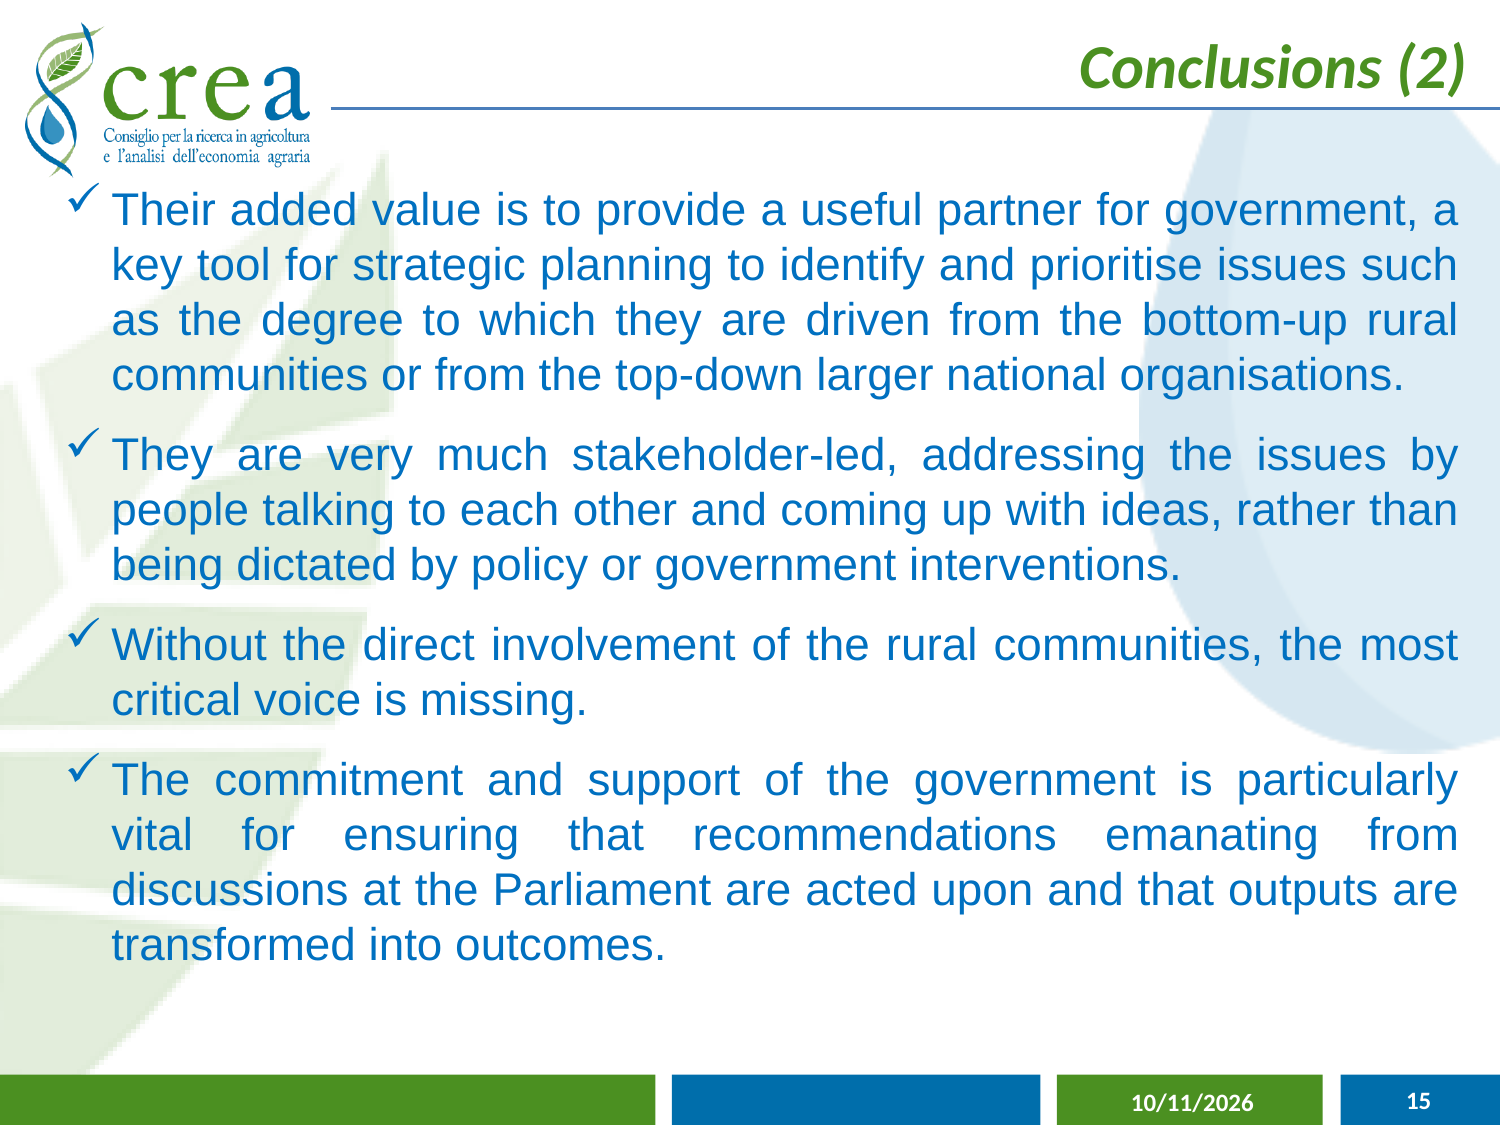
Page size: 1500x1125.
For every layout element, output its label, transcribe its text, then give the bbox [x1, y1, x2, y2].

picture [0, 22, 408, 1079]
picture [1139, 110, 1500, 754]
list Conclusions (2) [336, 19, 1483, 90]
text_box Their added value is to provide a useful partner for government, a key tool for strategic planning to identify and prioritise issues such as the degree to which they are driven from the bottom-up rural communities or from the top-down larger national organisations. They are very much stakeholder-led, addressing the issues by people talking to each other and coming up with ideas, rather than being dictated by policy or government interventions. Without the direct involvement of the rural communities, the most critical voice is missing. The commitment and support of the government is particularly vital for ensuring that recommendations emanating from discussions at the Parliament are acted upon and that outputs are transformed into outcomes. [49, 172, 1475, 978]
